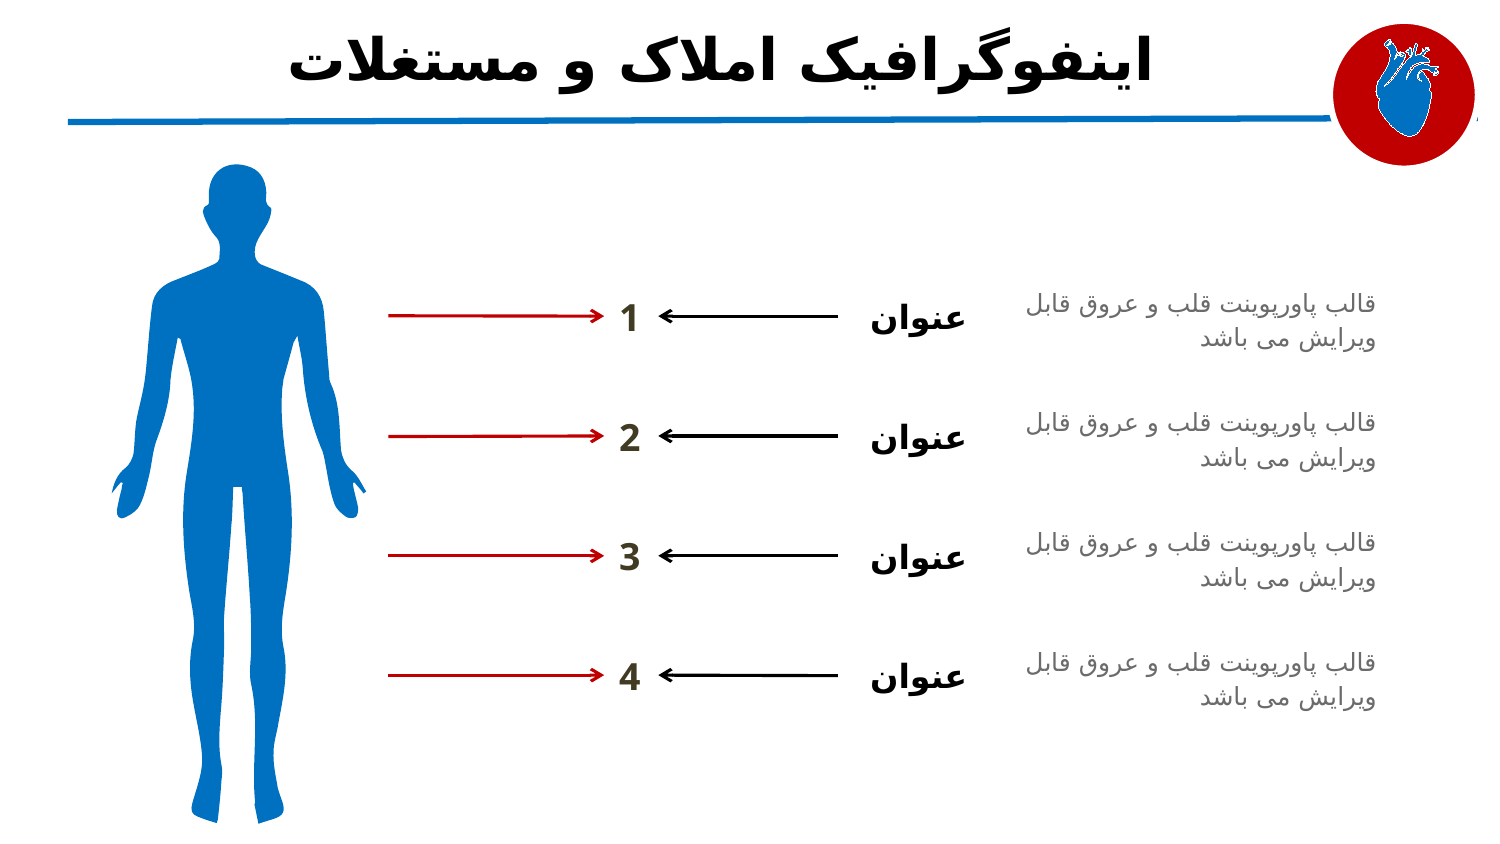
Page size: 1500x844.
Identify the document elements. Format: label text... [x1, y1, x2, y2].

text_box عنوان [837, 279, 1000, 353]
text_box [111, 164, 367, 824]
title اینفوگرافیک املاک و مستغلات [251, 17, 1191, 97]
text_box عنوان [837, 638, 1000, 713]
text_box 3 [604, 518, 659, 593]
text_box 4 [604, 638, 659, 712]
text_box 1 [604, 279, 659, 353]
text_box قالب پاورپوینت قلب و عروق قابل ویرایش می باشد [988, 267, 1392, 364]
text_box عنوان [837, 399, 1000, 473]
text_box عنوان [837, 518, 1000, 593]
text_box قالب پاورپوینت قلب و عروق قابل ویرایش می باشد [988, 626, 1392, 724]
text_box قالب پاورپوینت قلب و عروق قابل ویرایش می باشد [988, 387, 1392, 484]
text_box 2 [604, 399, 659, 473]
text_box قالب پاورپوینت قلب و عروق قابل ویرایش می باشد [988, 507, 1392, 604]
